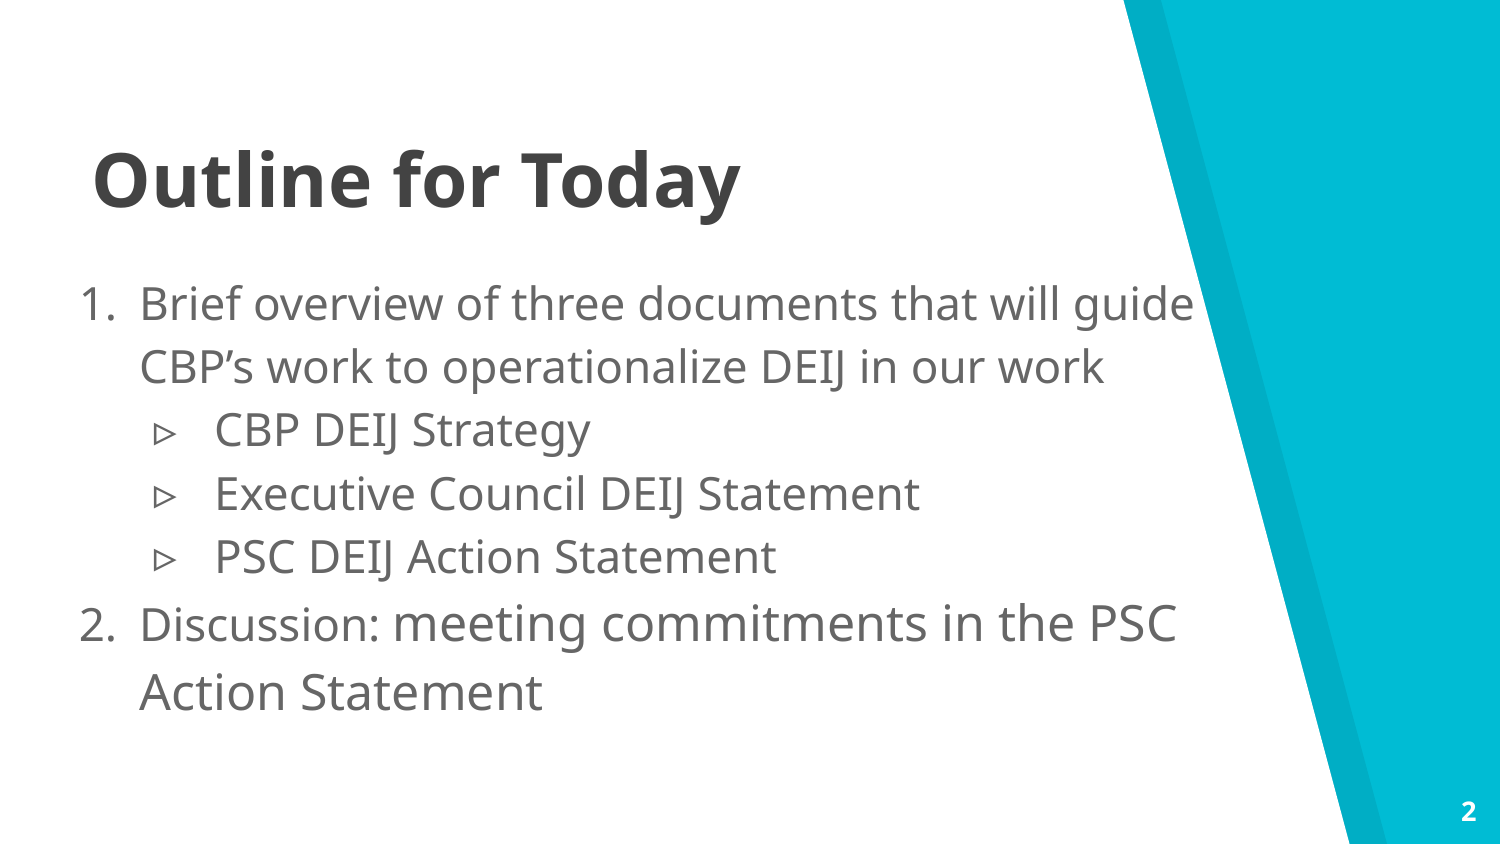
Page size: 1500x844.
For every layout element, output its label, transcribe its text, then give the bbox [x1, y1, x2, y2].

subtitle Brief overview of three documents that will guide CBP’s work to operationalize DEIJ in our work CBP DEIJ Strategy Executive Council DEIJ Statement PSC DEIJ Action Statement Discussion: meeting commitments in the PSC Action Statement [49, 251, 1220, 718]
title Outline for Today [76, 130, 1013, 238]
slide_number 2 [1401, 779, 1492, 844]
